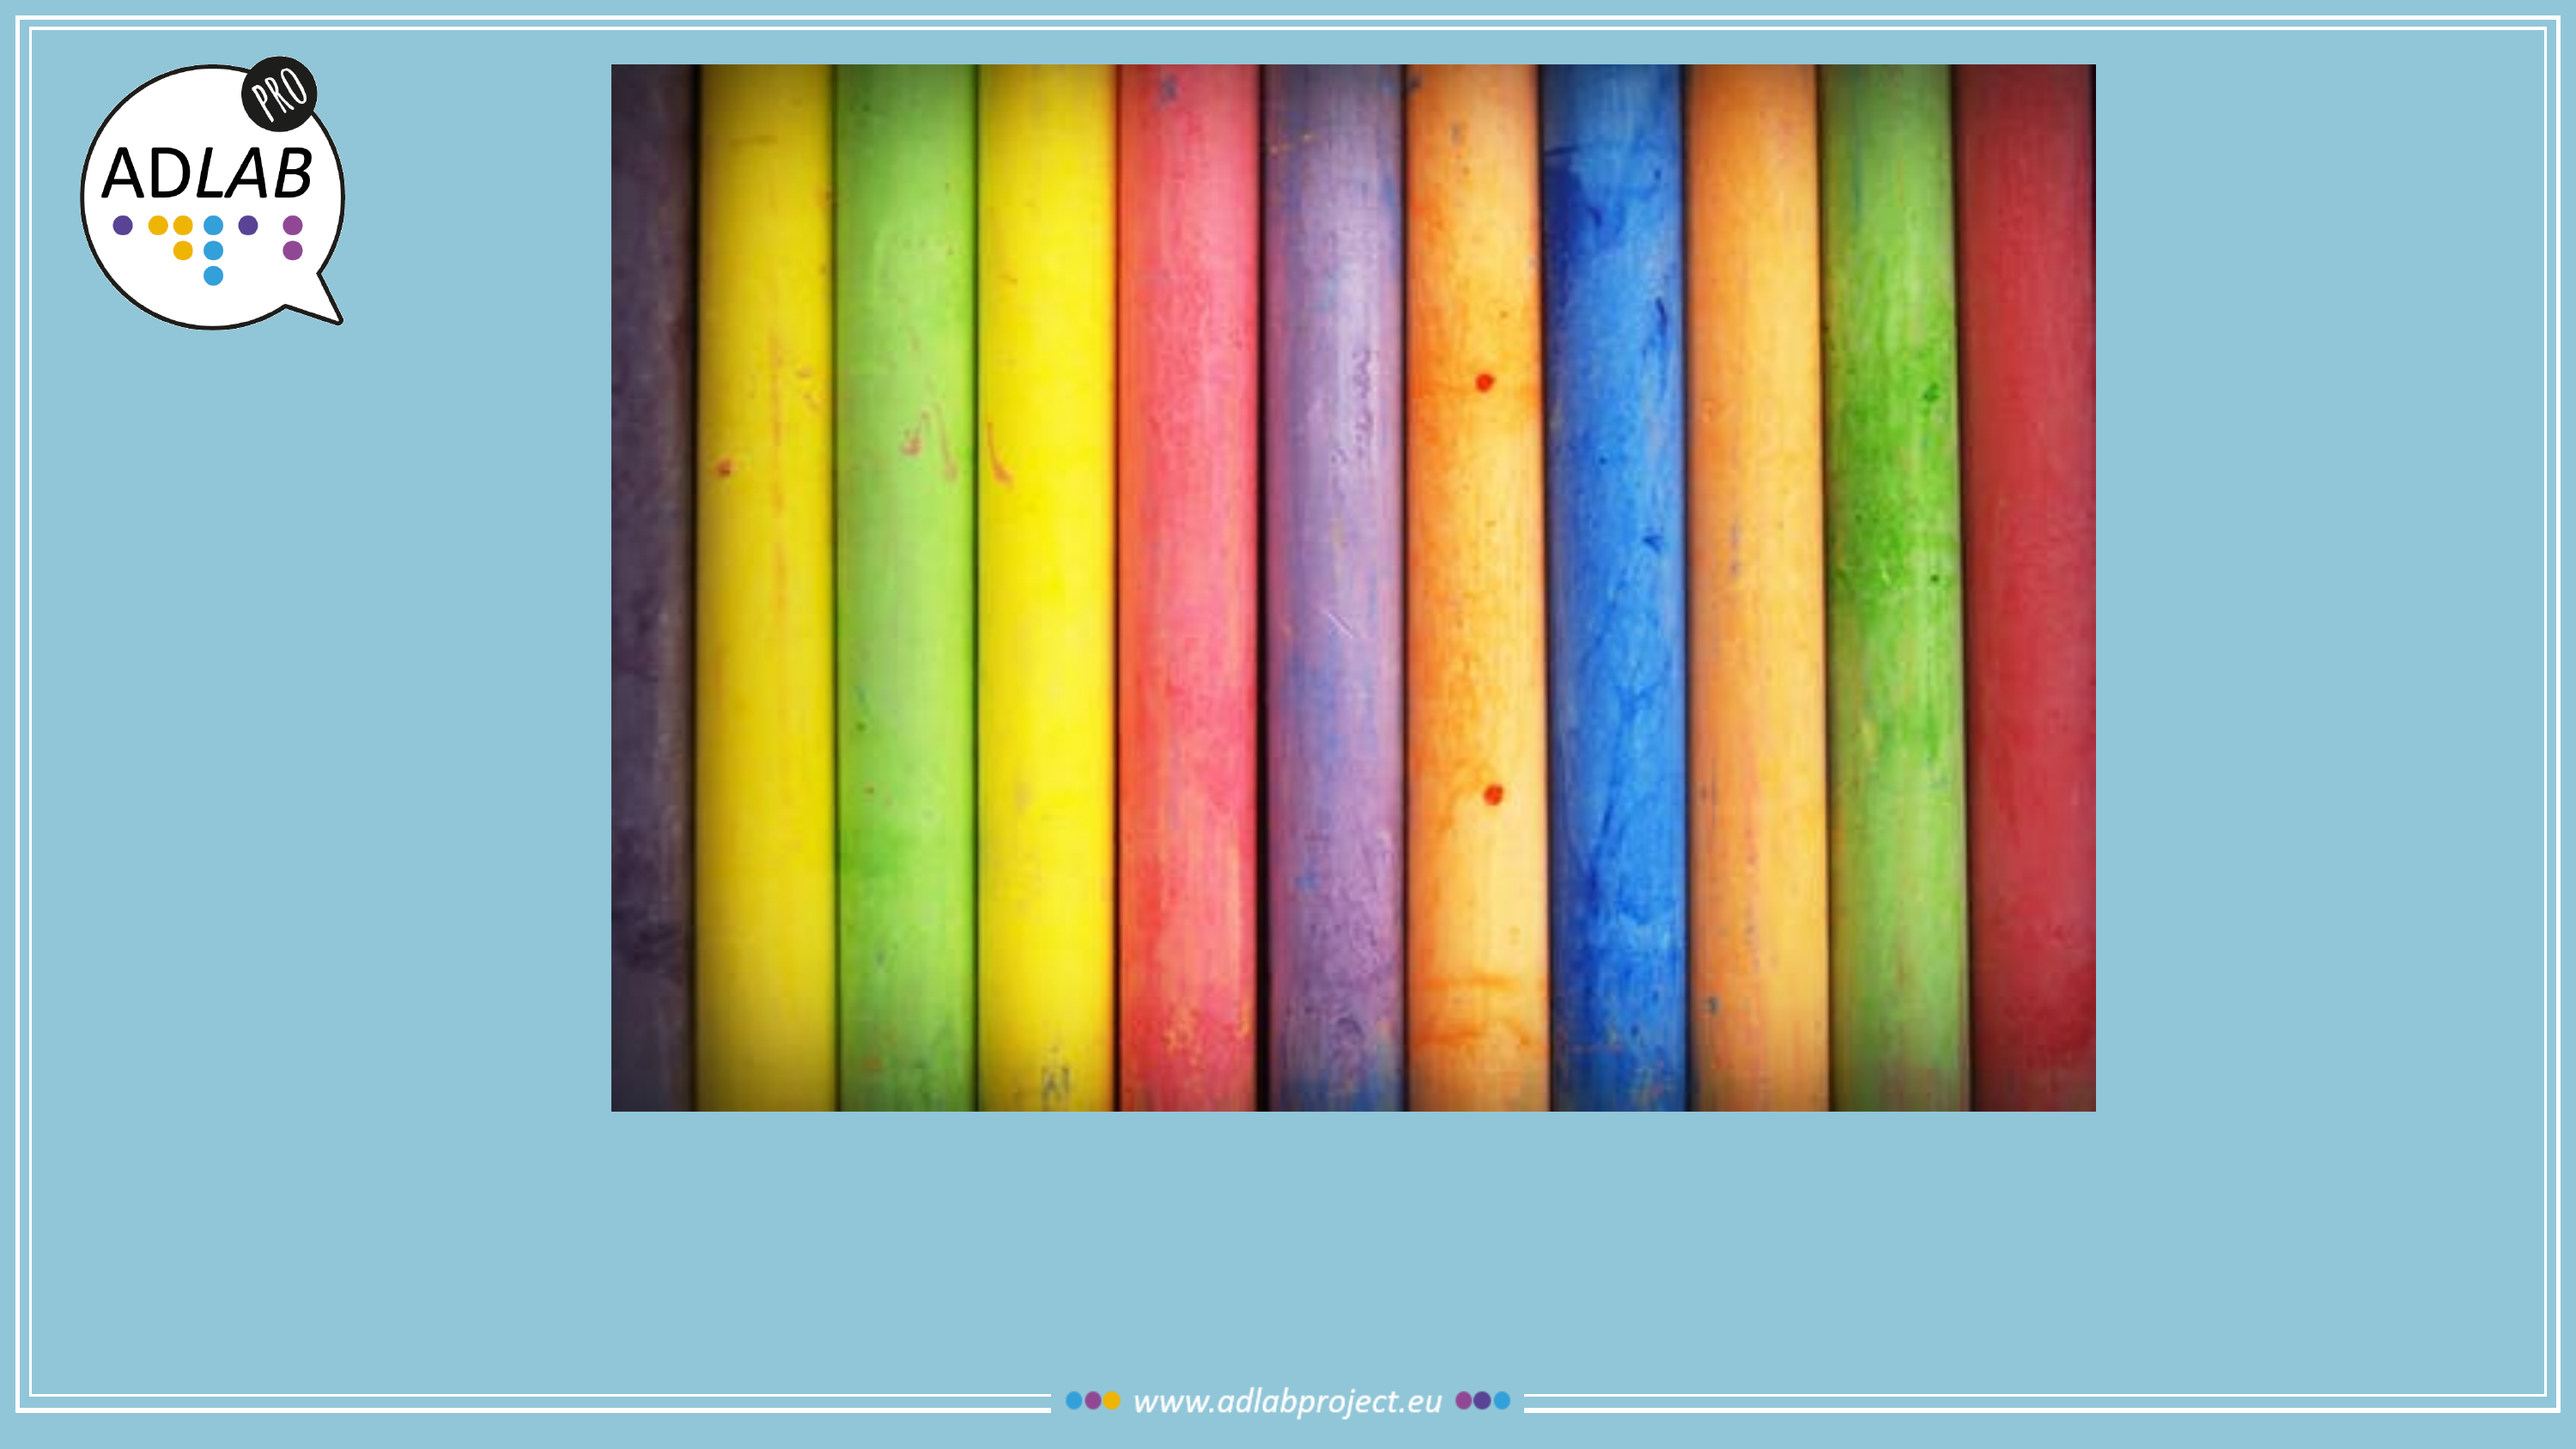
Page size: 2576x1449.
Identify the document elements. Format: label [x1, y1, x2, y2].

picture [72, 49, 353, 330]
picture [611, 64, 2096, 1112]
picture [1051, 1378, 1524, 1429]
